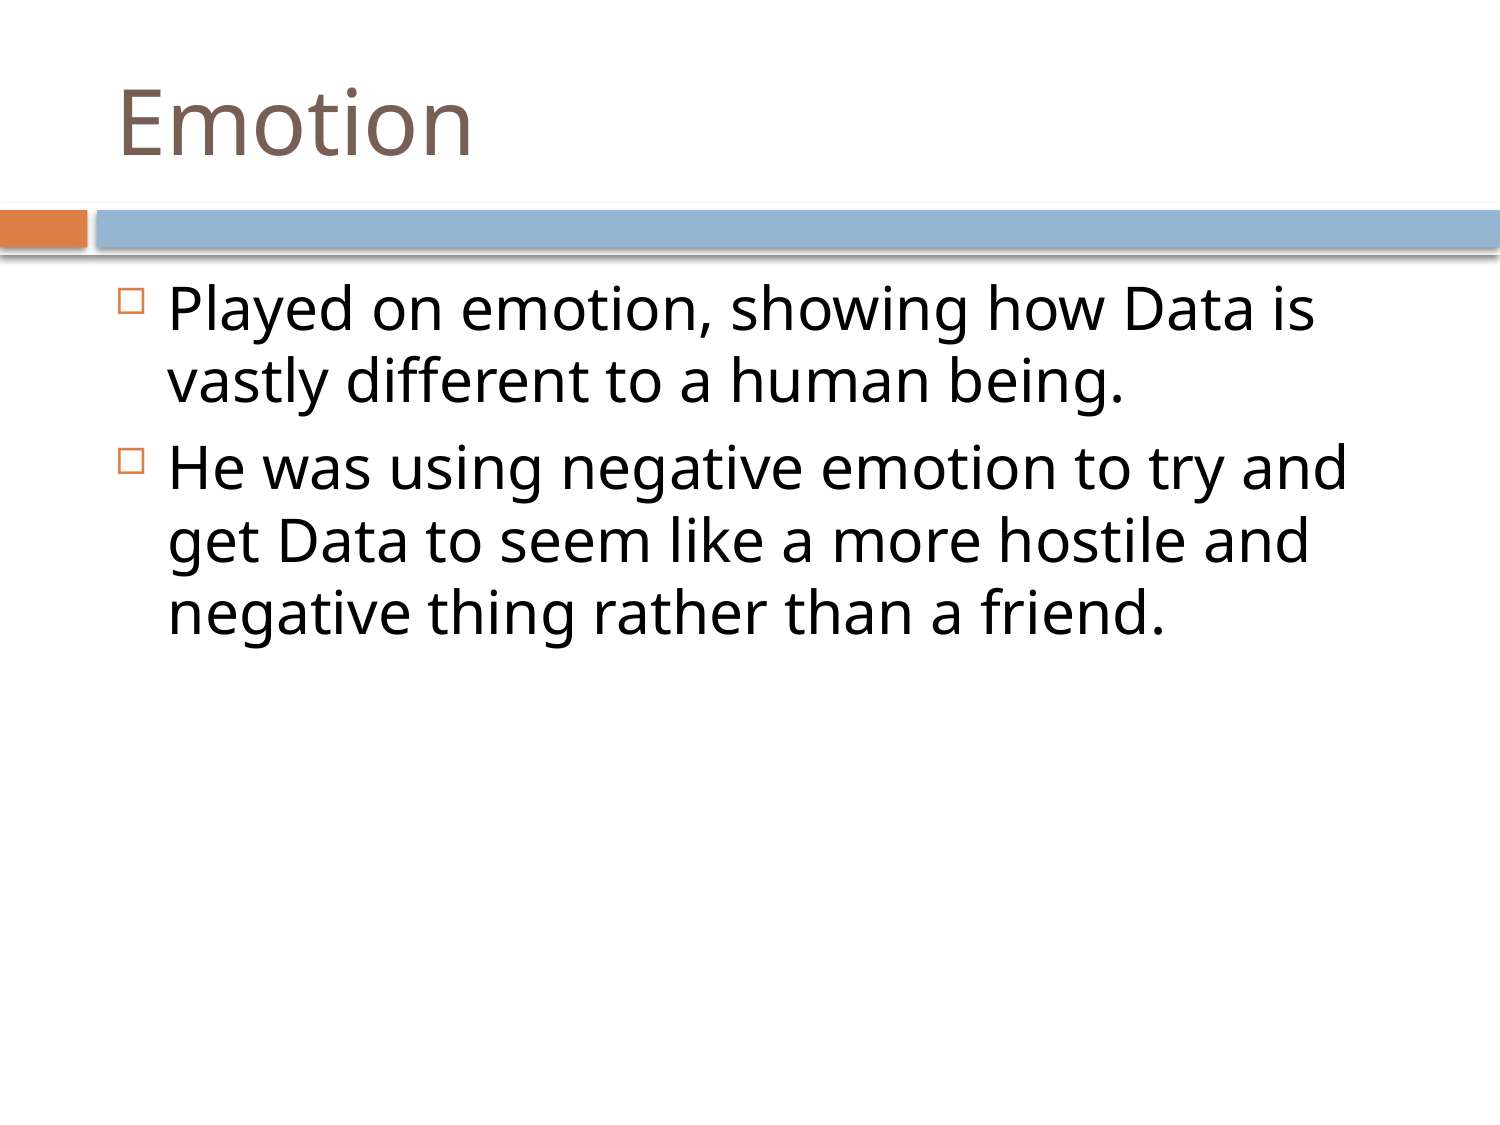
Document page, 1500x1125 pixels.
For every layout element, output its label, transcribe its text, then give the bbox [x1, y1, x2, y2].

title Emotion [100, 37, 1438, 200]
list Played on emotion, showing how Data is vastly different to a human being. He was using negative emotion to try and get Data to seem like a more hostile and negative thing rather than a friend. [100, 262, 1438, 1000]
